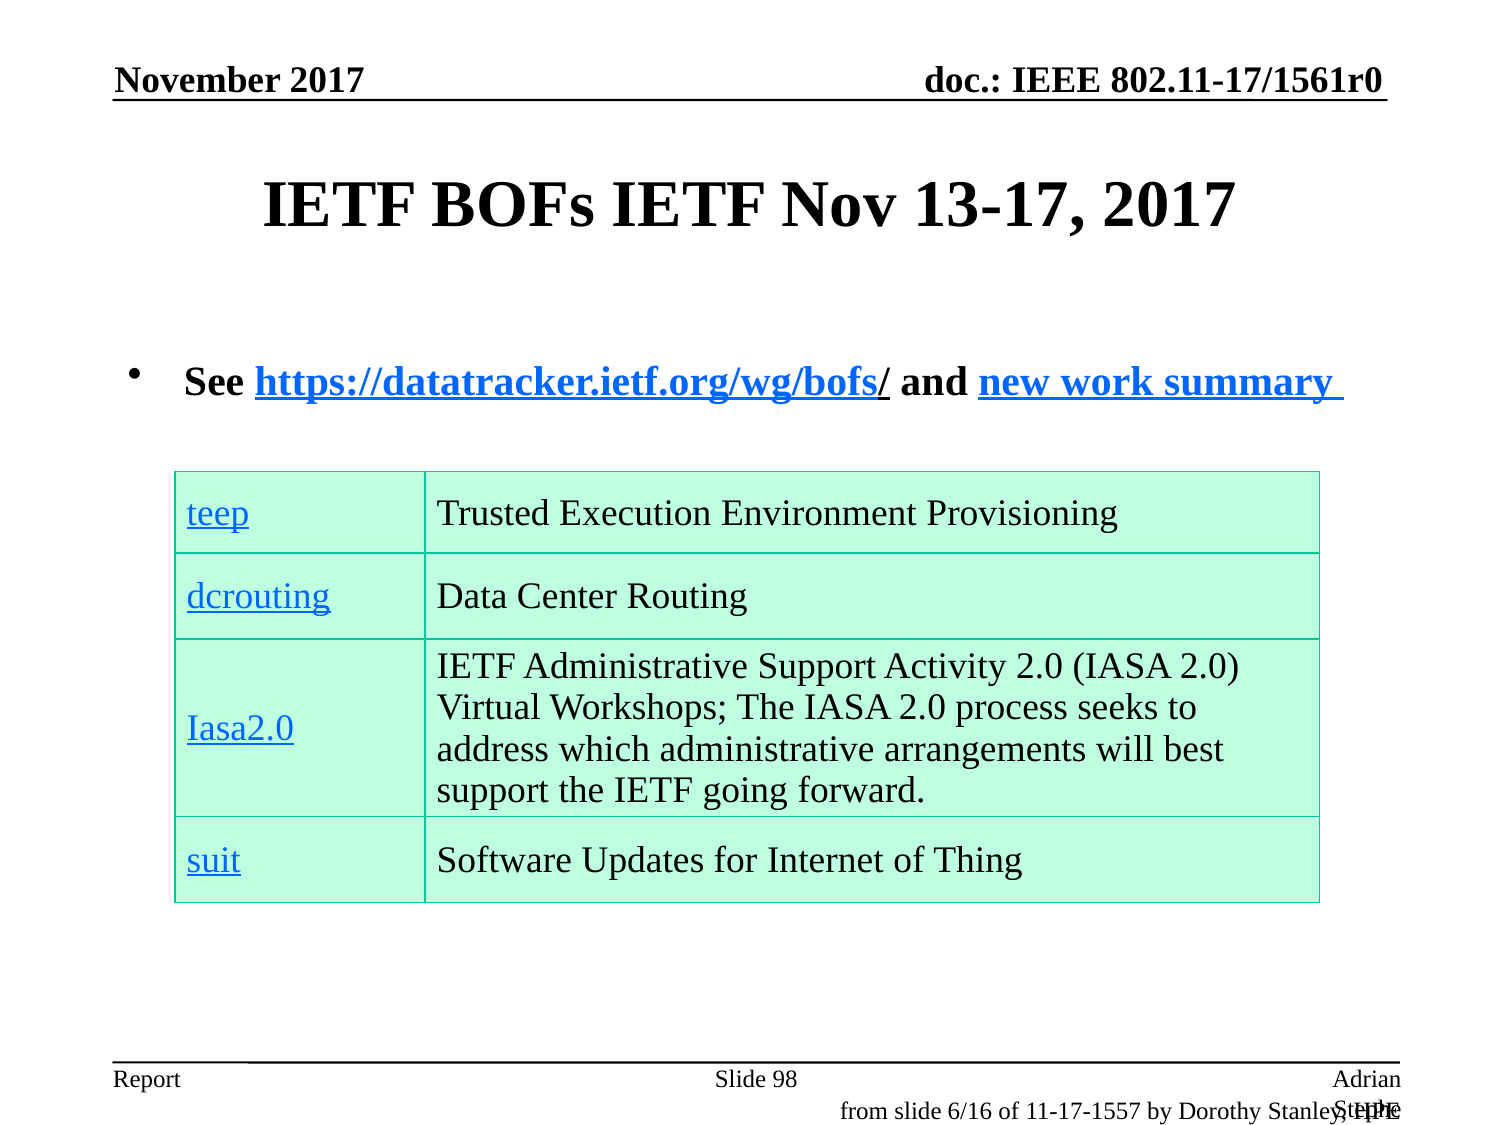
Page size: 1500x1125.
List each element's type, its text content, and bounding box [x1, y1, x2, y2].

table_cell Software Updates for Internet of Thing [426, 817, 1319, 902]
list See https://datatracker.ietf.org/wg/bofs/ and new work summary [112, 287, 1450, 1050]
title IETF BOFs IETF Nov 13-17, 2017 [112, 112, 1388, 287]
table_cell suit [176, 817, 424, 902]
table_cell IETF Administrative Support Activity 2.0 (IASA 2.0) Virtual Workshops; The IASA 2.0 process seeks to address which administrative arrangements will best support the IETF going forward. [426, 640, 1319, 816]
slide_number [114, 54, 374, 101]
table_cell Data Center Routing [426, 554, 1319, 638]
table_header teep [176, 472, 424, 552]
text_box from slide 6/16 of 11-17-1557 by Dorothy Stanley, HPE [343, 1087, 1417, 1125]
footer Adrian Stephens, Intel Corporation [1324, 1061, 1402, 1087]
slide_number Slide 98 [711, 1061, 801, 1093]
table_header Trusted Execution Environment Provisioning [426, 472, 1319, 552]
table_cell Iasa2.0 [176, 640, 424, 816]
table_cell dcrouting [176, 554, 424, 638]
